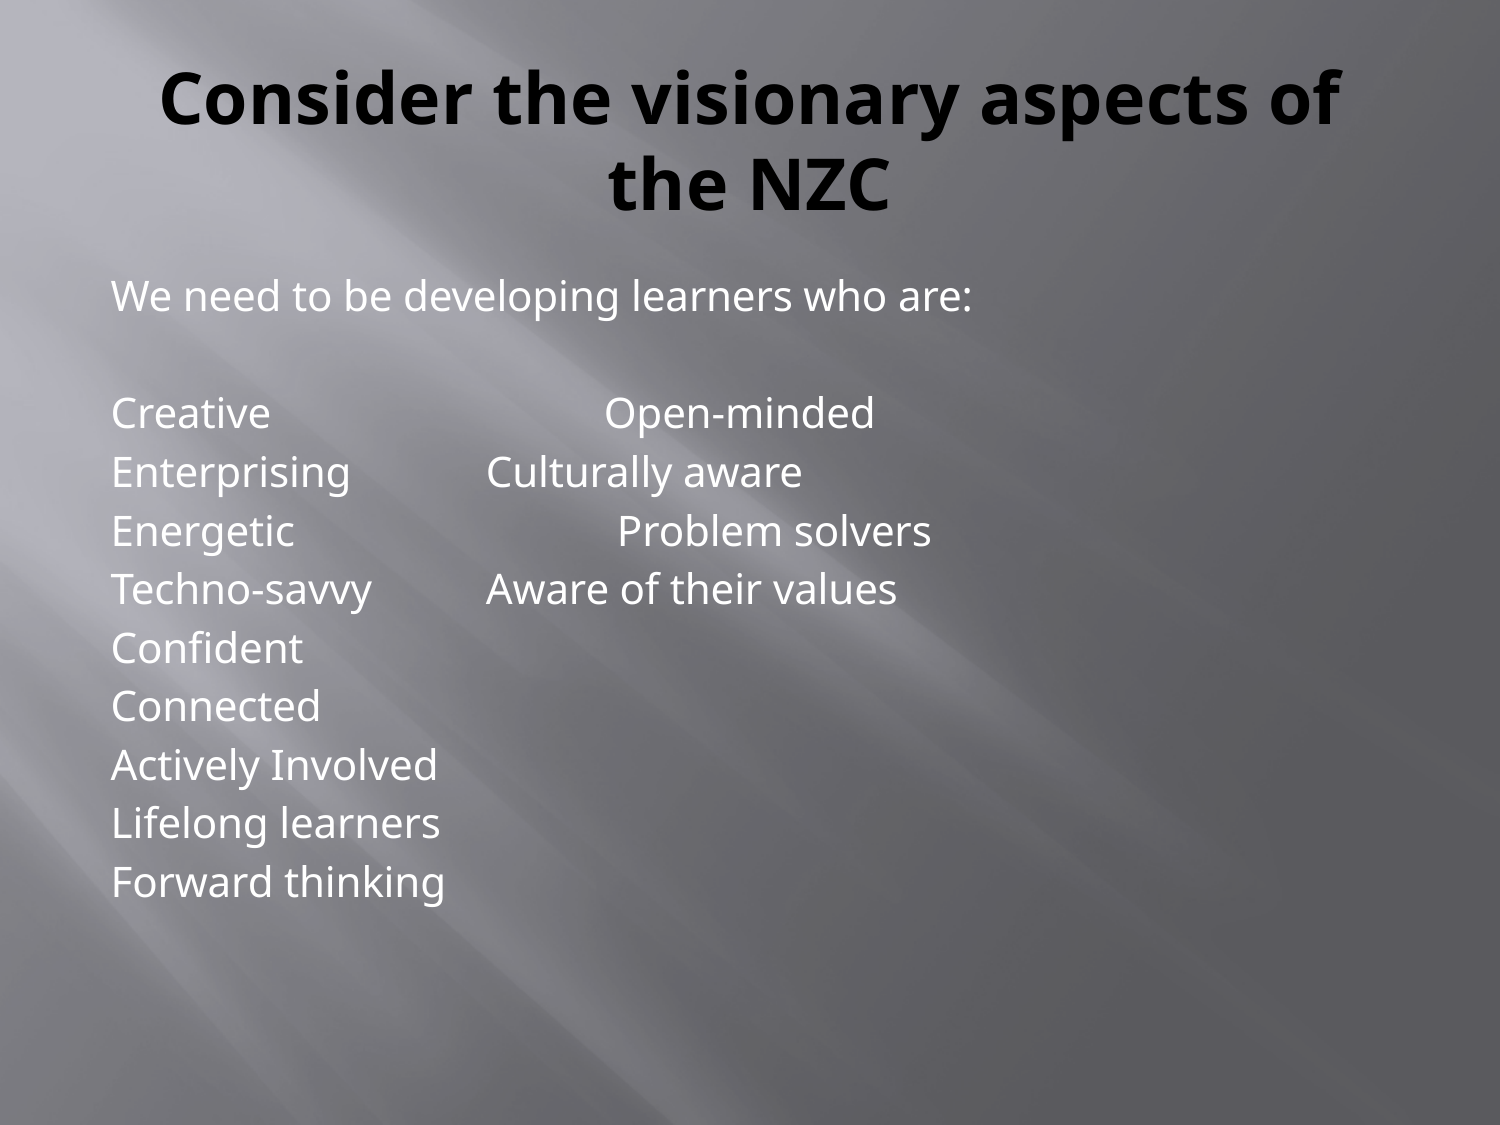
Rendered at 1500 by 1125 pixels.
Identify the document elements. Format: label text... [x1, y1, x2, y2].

title Consider the visionary aspects of the NZC [75, 45, 1425, 233]
list We need to be developing learners who are: Creative Open-minded Enterprising Culturally aware Energetic Problem solvers Techno-savvy Aware of their values Confident Connected Actively Involved Lifelong learners Forward thinking [75, 262, 1425, 1035]
